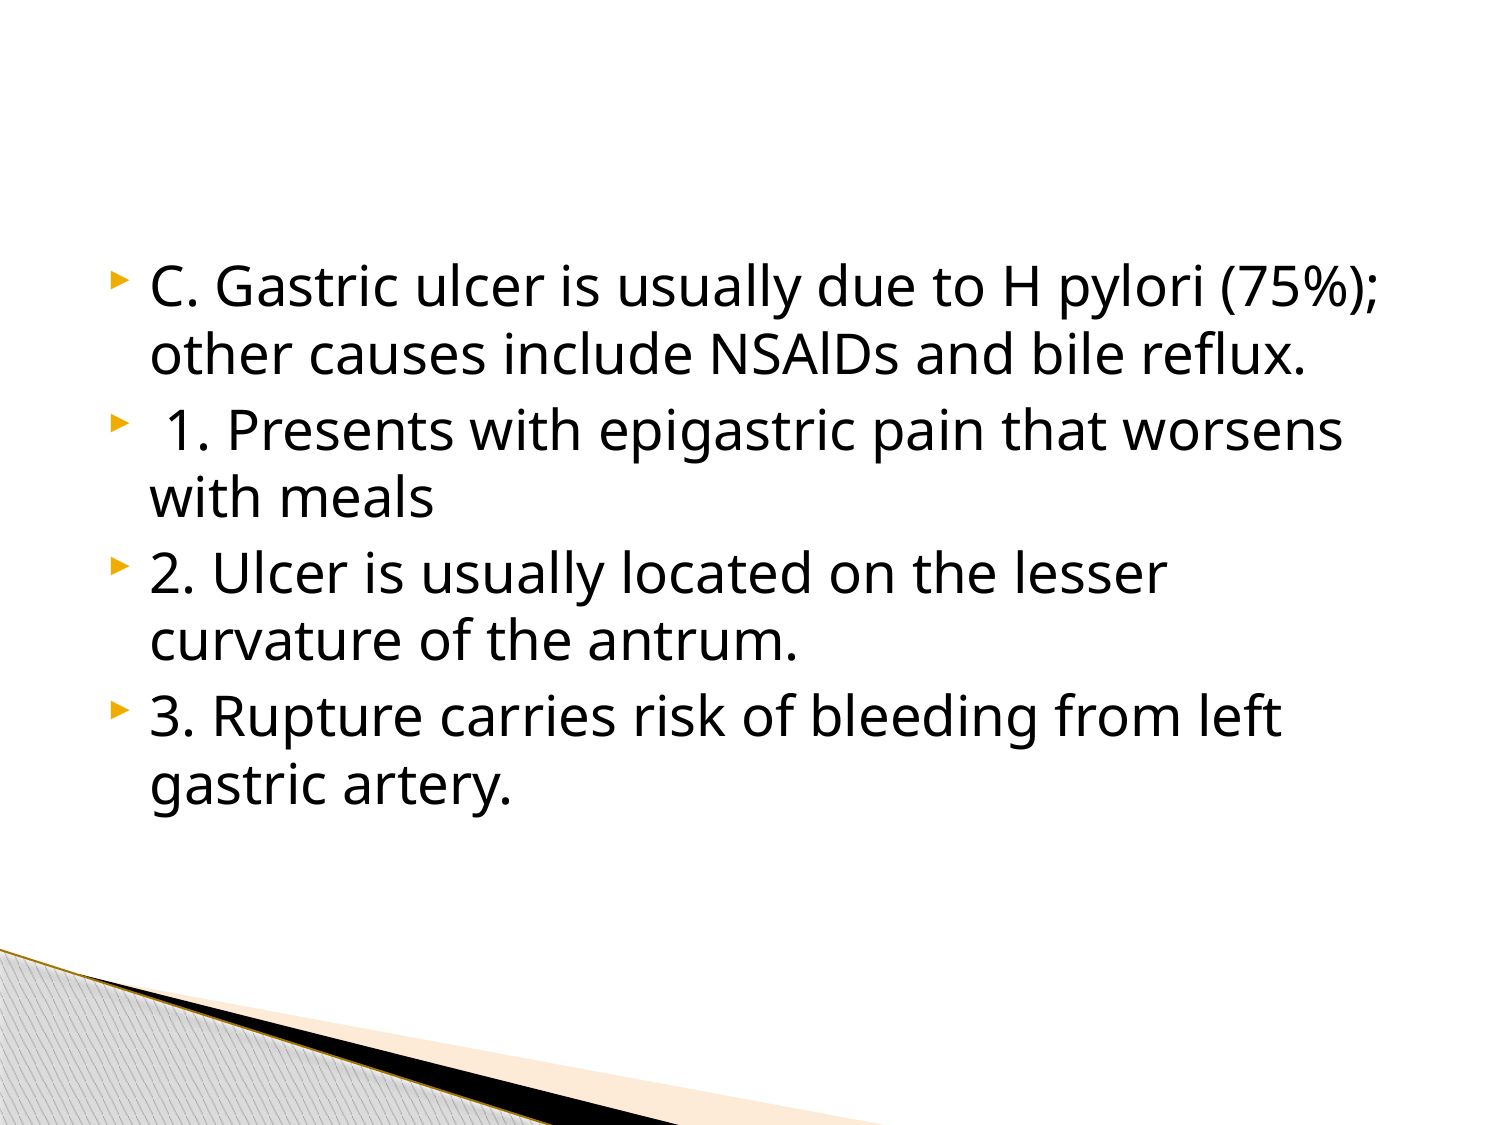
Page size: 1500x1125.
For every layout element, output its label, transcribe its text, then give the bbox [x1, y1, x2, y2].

list C. Gastric ulcer is usually due to H pylori (75%); other causes include NSAlDs and bile reflux. 1. Presents with epigastric pain that worsens with meals 2. Ulcer is usually located on the lesser curvature of the antrum. 3. Rupture carries risk of bleeding from left gastric artery. [75, 243, 1425, 986]
